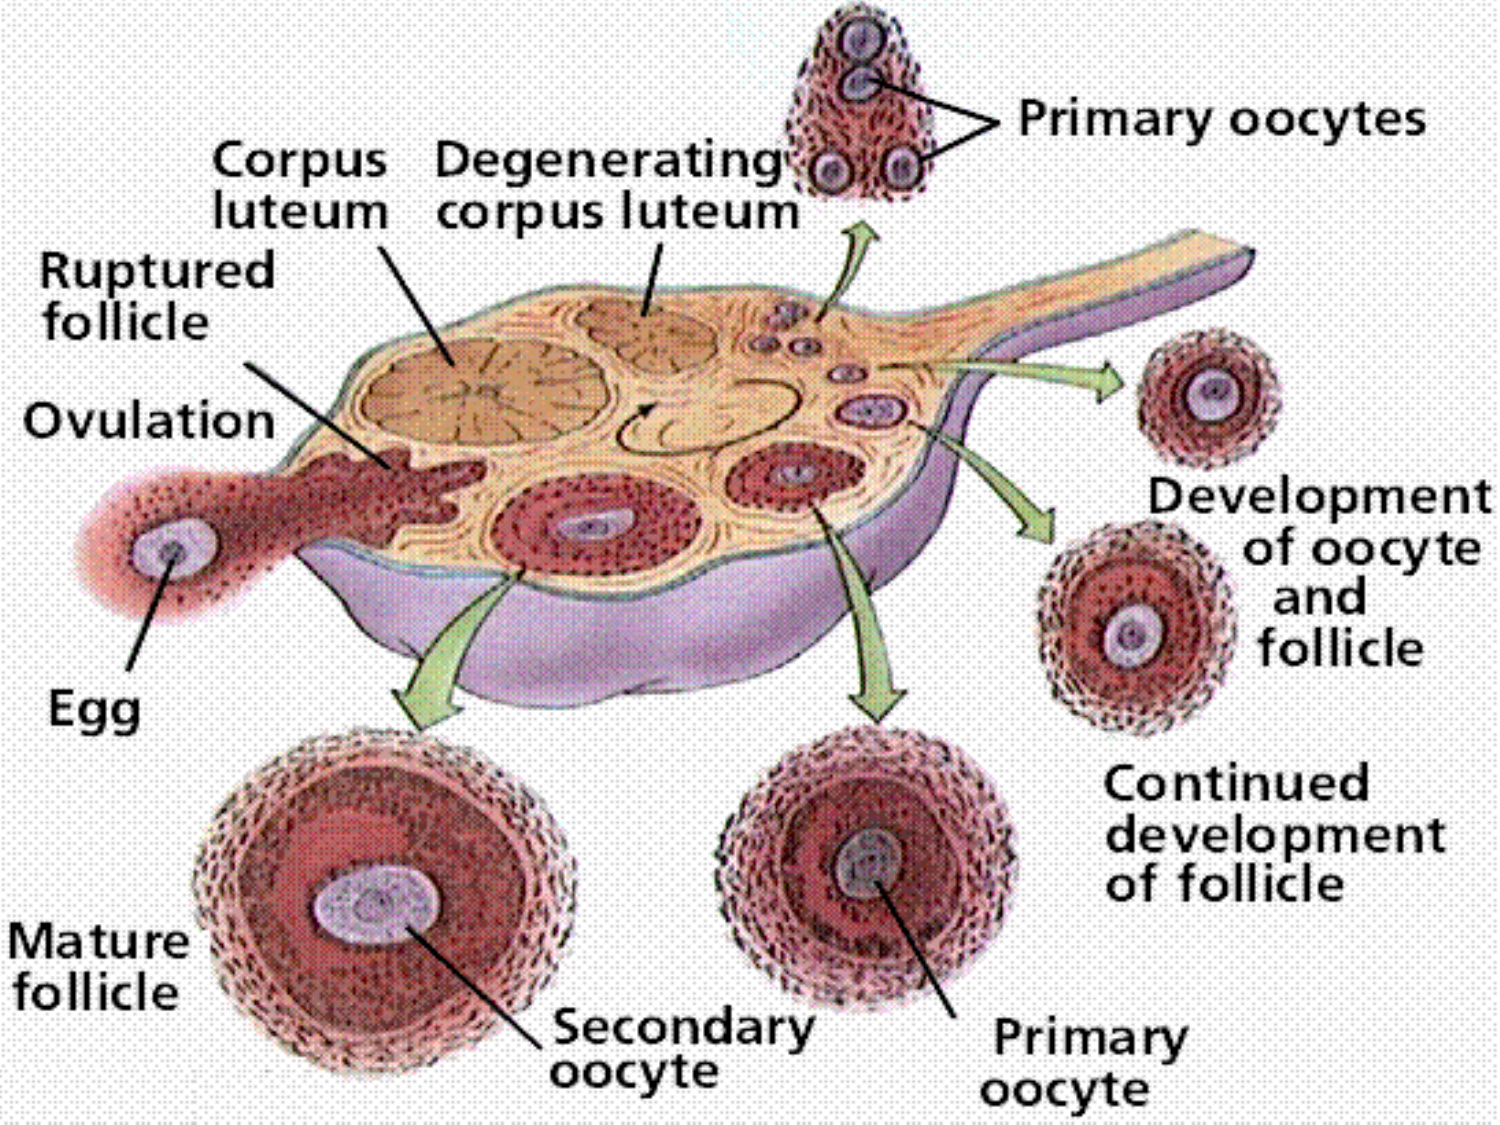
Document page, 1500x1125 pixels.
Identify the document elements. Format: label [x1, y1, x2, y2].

title [0, 0, 1500, 1125]
